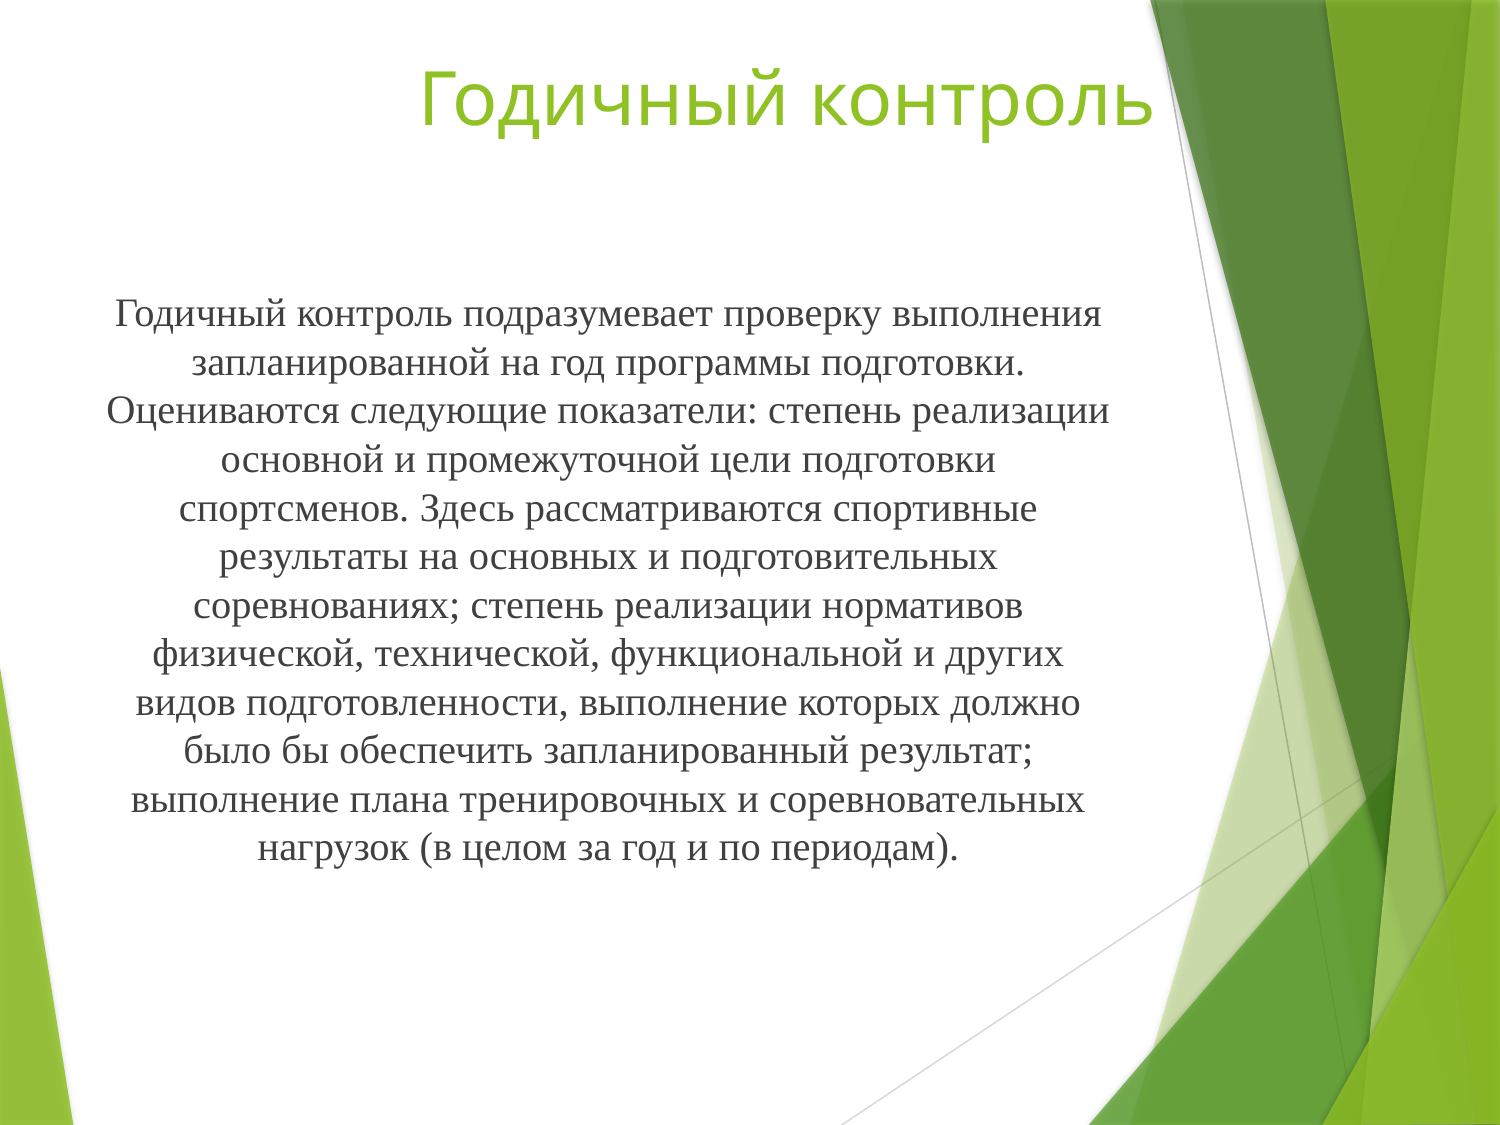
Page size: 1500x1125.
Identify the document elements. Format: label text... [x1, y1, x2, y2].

title Годичный контроль [75, 42, 1500, 181]
list Годичный контроль подразумевает проверку выполнения запланированной на год программы подготовки. Оцениваются следующие показатели: степень реализации основной и промежуточной цели подготовки спортсменов. Здесь рассматриваются спортивные результаты на основных и подготовительных соревнованиях; степень реализации нормативов физической, технической, функциональной и других видов подготовленности, выполнение которых должно было бы обеспечить запланированный результат; выполнение плана тренировочных и соревновательных нагрузок (в целом за год и по периодам). [88, 278, 1130, 916]
